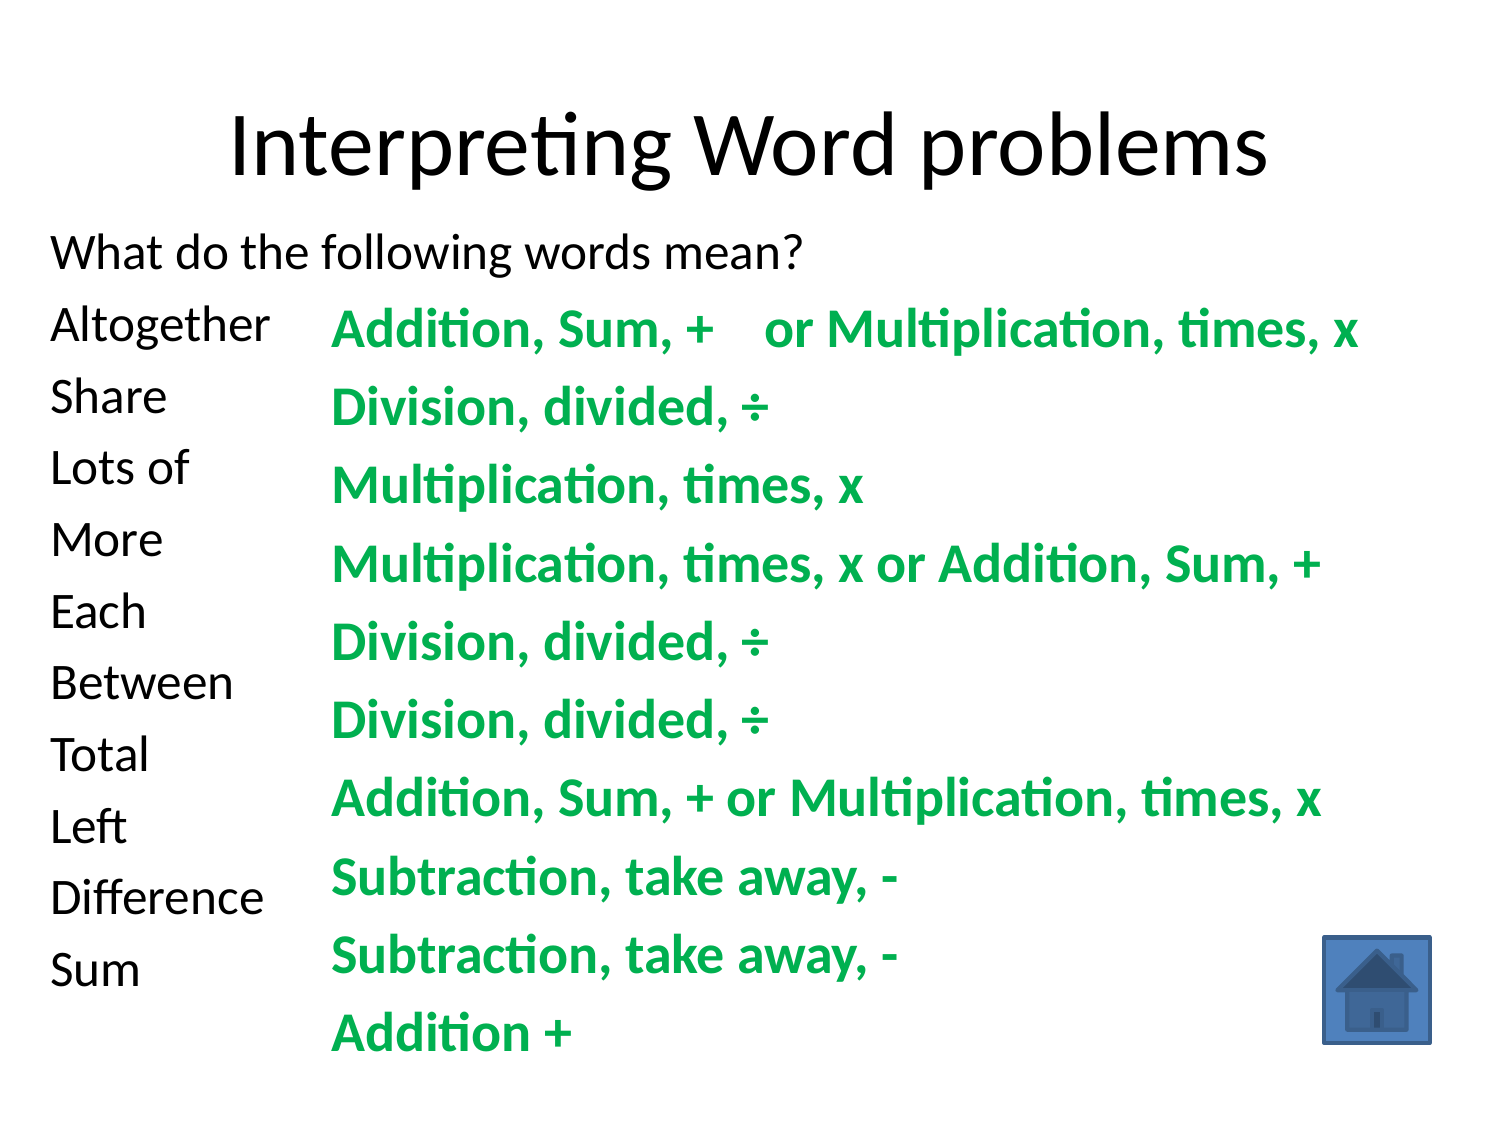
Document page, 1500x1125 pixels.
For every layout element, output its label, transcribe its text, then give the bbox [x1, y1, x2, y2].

list What do the following words mean? Altogether Share Lots of More Each Between Total Left Difference Sum [35, 210, 879, 1005]
text_box [1322, 935, 1432, 1045]
list Addition, Sum, + or Multiplication, times, x Division, divided, ÷ Multiplication, times, x Multiplication, times, x or Addition, Sum, + Division, divided, ÷ Division, divided, ÷ Addition, Sum, + or Multiplication, times, x Subtraction, take away, - Subtraction, take away, - Addition + [316, 284, 1442, 1079]
title Interpreting Word problems [75, 45, 1425, 233]
